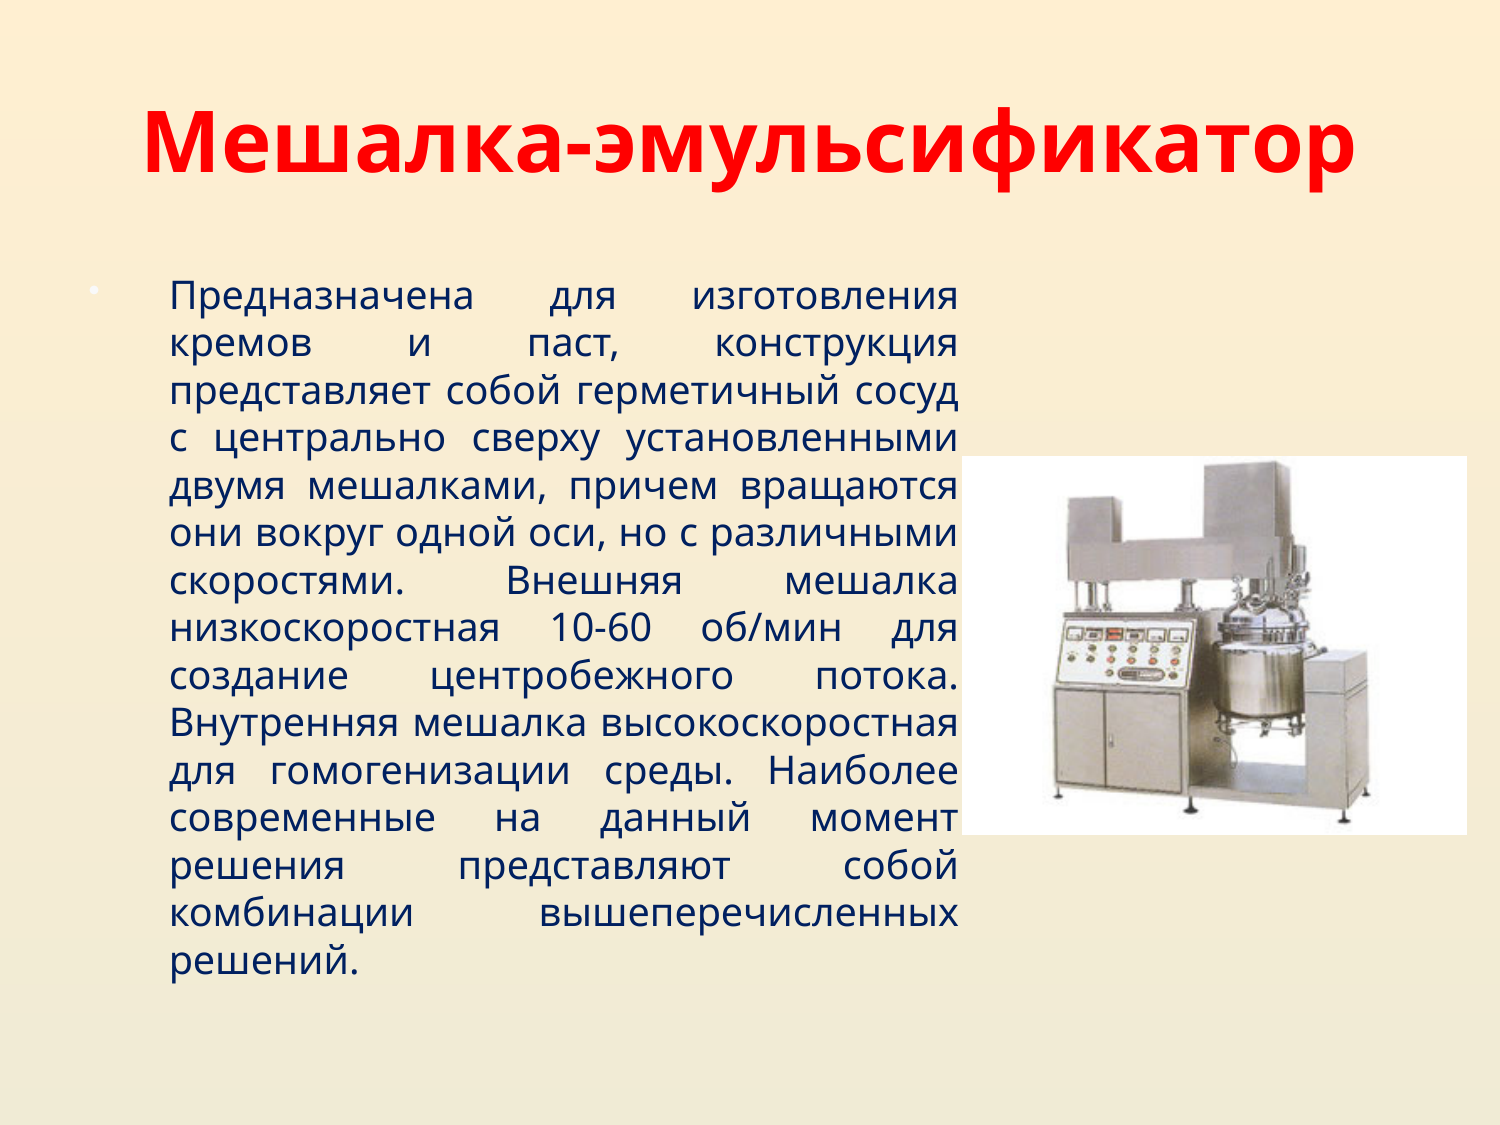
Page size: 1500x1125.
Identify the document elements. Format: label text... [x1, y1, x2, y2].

list Предназначена для изготовления кремов и паст, конструкция представляет собой герметичный сосуд с центрально сверху установленными двумя мешалками, причем вращаются они вокруг одной оси, но с различными скоростями. Внешняя мешалка низкоскоростная 10-60 об/мин для создание центробежного потока. Внутренняя мешалка высокоскоростная для гомогенизации среды. Наиболее современные на данный момент решения представляют собой комбинации вышеперечисленных решений. [75, 262, 975, 1047]
title Мешалка-эмульсификатор [75, 45, 1425, 233]
picture [962, 455, 1467, 835]
